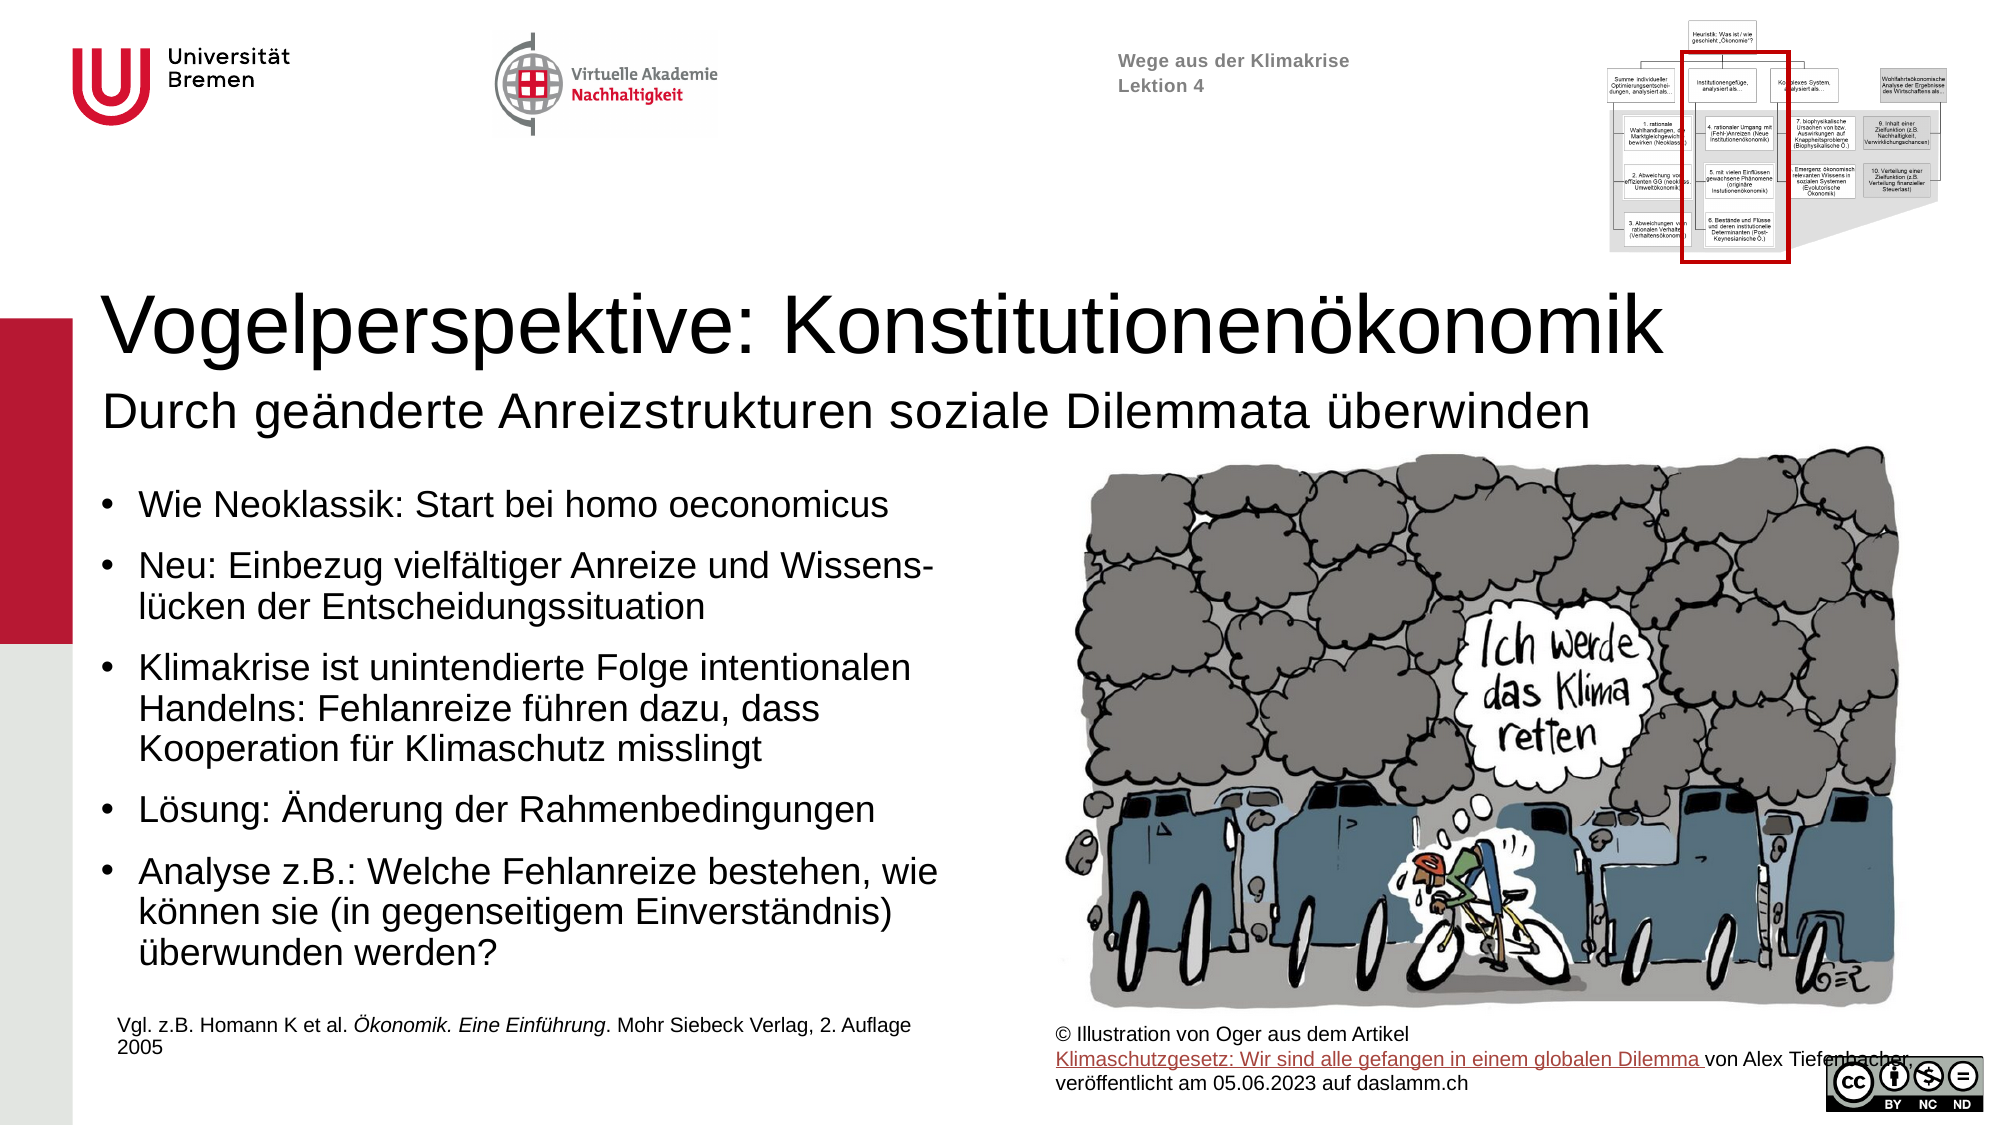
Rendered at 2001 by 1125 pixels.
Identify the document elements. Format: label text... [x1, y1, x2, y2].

picture [492, 30, 718, 138]
picture [1035, 435, 1914, 1031]
list Durch geänderte Anreizstrukturen soziale Dilemmata überwinden [87, 371, 1752, 453]
text_box Vgl. z.B. Homann K et al. Ökonomik. Eine Einführung. Mohr Siebeck Verlag, 2. Auflage 2005 [102, 1006, 965, 1064]
picture [1826, 1103, 1984, 1112]
picture [1605, 9, 1987, 258]
title Vogelperspektive: Konstitutionenökonomik [85, 278, 1782, 375]
text_box [1681, 258, 1789, 263]
text_box © Illustration von Oger aus dem Artikel Klimaschutzgesetz: Wir sind alle gefangen in einem globalen Dilemma von Alex Tiefenbacher, veröffentlicht am 05.06.2023 auf daslamm.ch [1040, 1012, 2000, 1103]
list Wie Neoklassik: Start bei homo oeconomicus Neu: Einbezug vielfältiger Anreize und Wissens-lücken der Entscheidungssituation Klimakrise ist unintendierte Folge intentionalen Handelns: Fehlanreize führen dazu, dass Kooperation für Klimaschutz misslingt Lösung: Änderung der Rahmenbedingungen Analyse z.B.: Welche Fehlanreize bestehen, wie können sie (in gegenseitigem Einverständnis) überwunden werden? [85, 477, 999, 1013]
